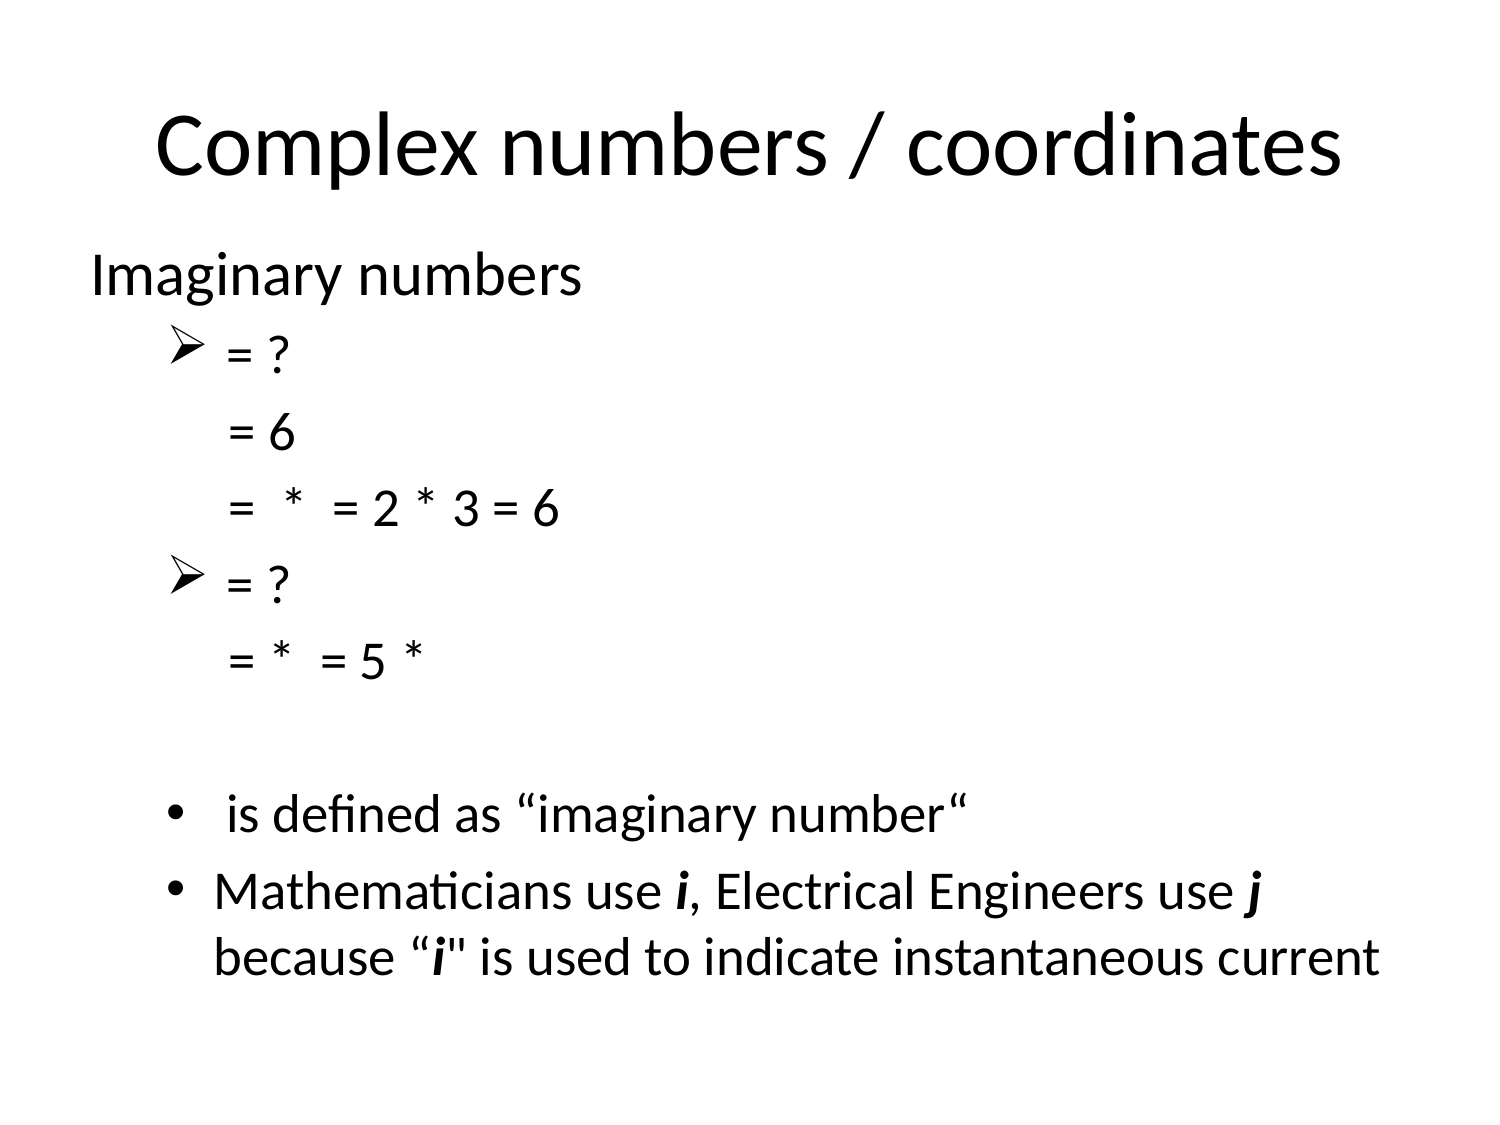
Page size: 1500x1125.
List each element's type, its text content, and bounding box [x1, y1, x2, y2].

title Complex numbers / coordinates [75, 45, 1425, 233]
